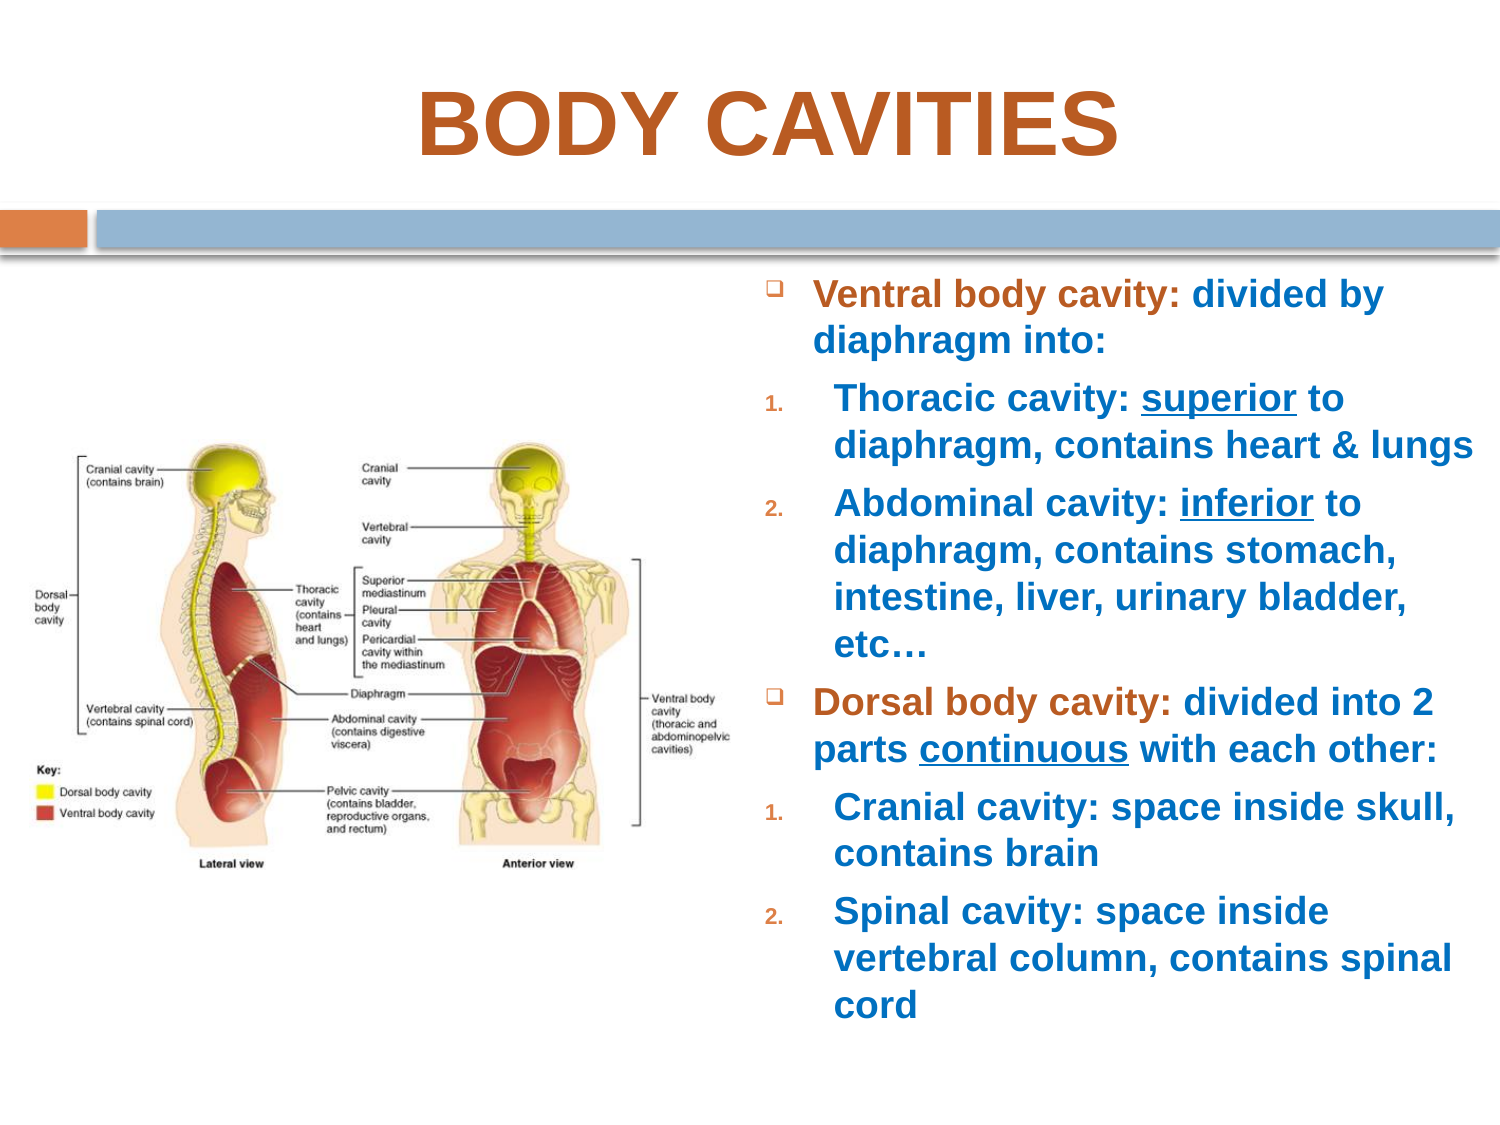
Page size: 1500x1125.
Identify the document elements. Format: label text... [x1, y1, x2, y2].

list Ventral body cavity: divided by diaphragm into: Thoracic cavity: superior to diaphragm, contains heart & lungs Abdominal cavity: inferior to diaphragm, contains stomach, intestine, liver, urinary bladder, etc… Dorsal body cavity: divided into 2 parts continuous with each other: Cranial cavity: space inside skull, contains brain Spinal cavity: space inside vertebral column, contains spinal cord [750, 260, 1500, 1088]
title BODY CAVITIES [99, 37, 1438, 200]
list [29, 439, 738, 876]
